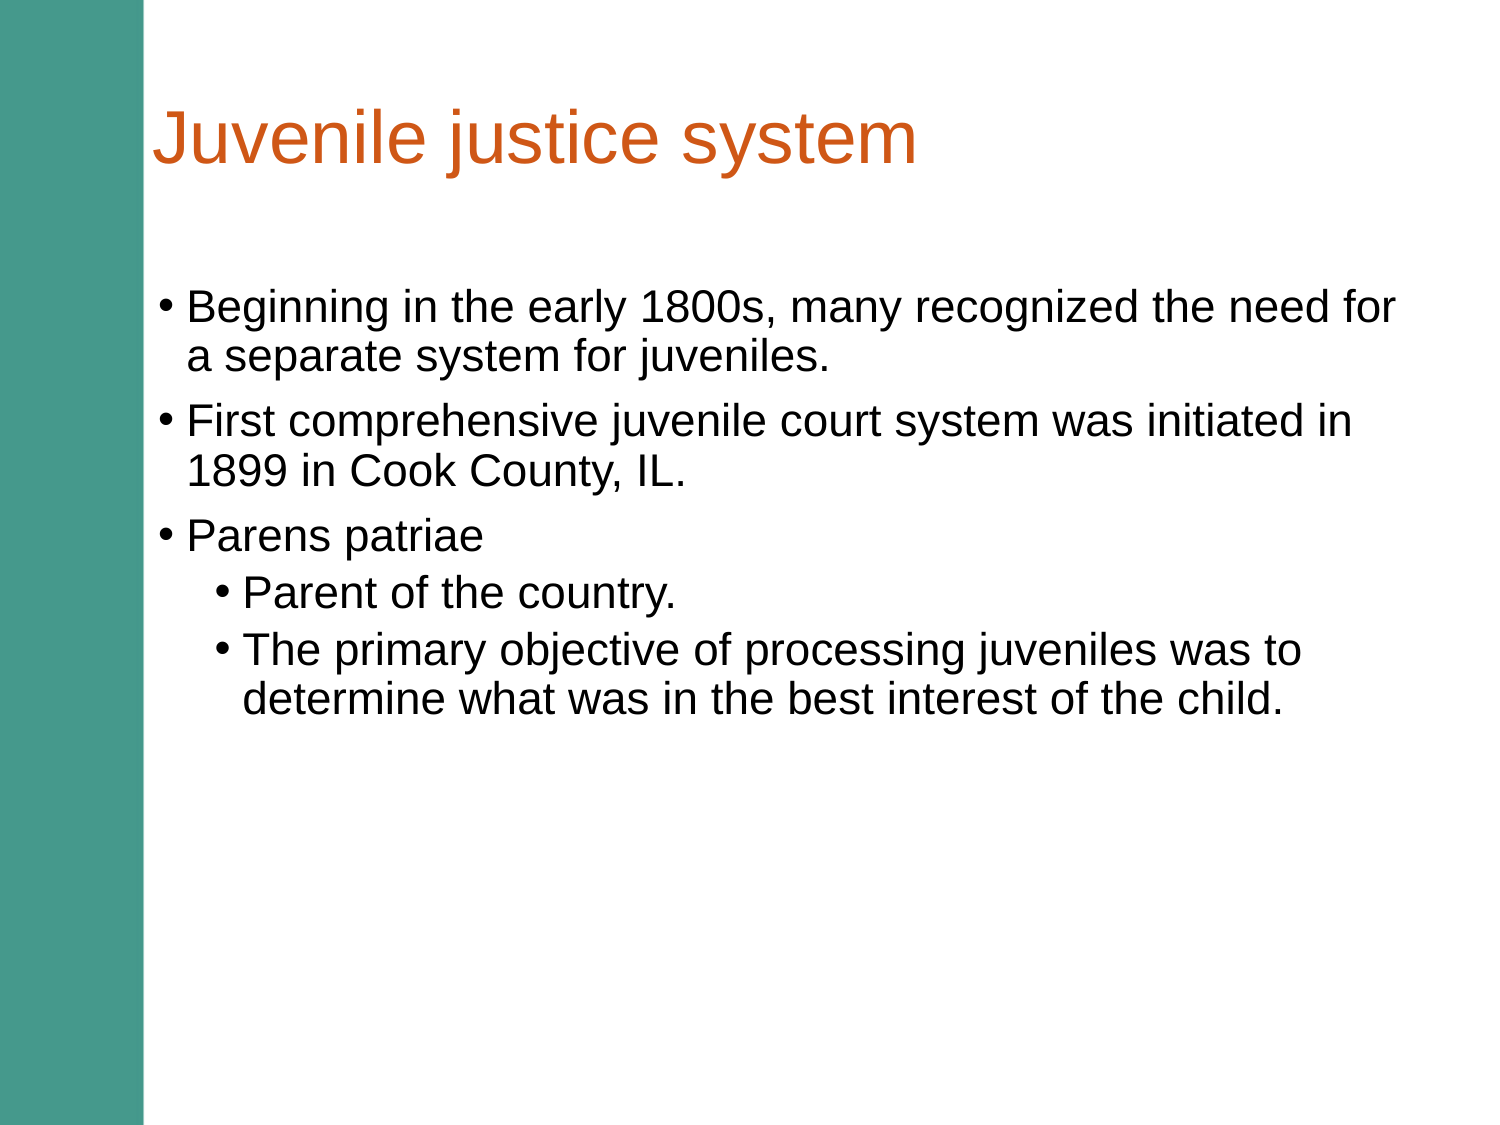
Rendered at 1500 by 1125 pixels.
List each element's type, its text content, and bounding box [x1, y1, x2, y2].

title Juvenile justice system [137, 52, 1432, 225]
list Beginning in the early 1800s, many recognized the need for a separate system for juveniles. First comprehensive juvenile court system was initiated in 1899 in Cook County, IL. Parens patriae Parent of the country. The primary objective of processing juveniles was to determine what was in the best interest of the child. [143, 275, 1437, 989]
picture [0, 0, 1500, 1125]
